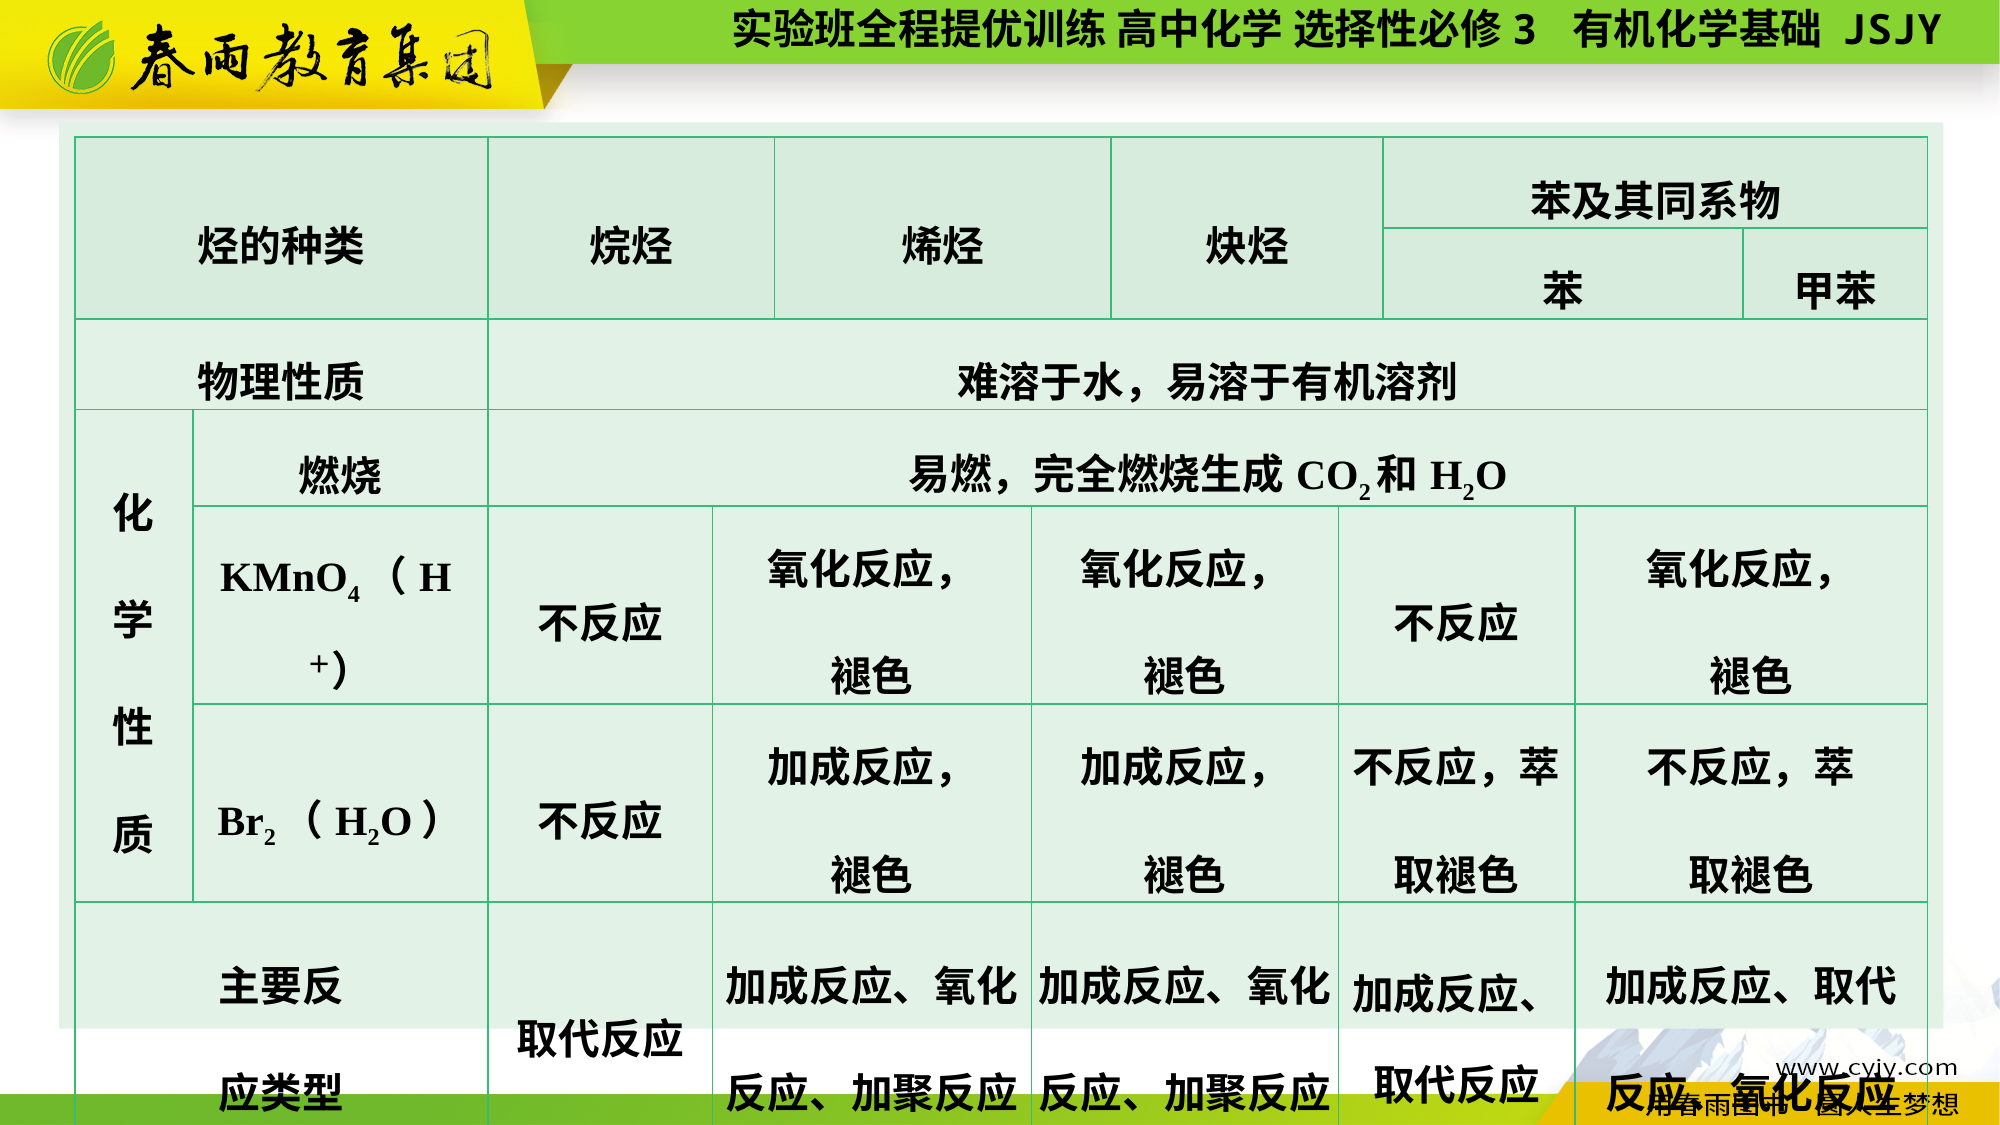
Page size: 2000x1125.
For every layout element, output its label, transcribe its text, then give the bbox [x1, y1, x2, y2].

table_cell 氧化反应， 褪色 [1032, 507, 1338, 703]
table_cell 主要反 应类型 [76, 903, 487, 1125]
table_header 烃的种类 [76, 138, 487, 318]
table_cell 燃烧 [194, 410, 487, 505]
table_cell 取代反应 [489, 903, 712, 1125]
table_cell 加成反应， 褪色 [713, 705, 1031, 901]
table_cell 加成反应、取代反应 [1339, 903, 1574, 1125]
table_header 炔烃 [1112, 138, 1382, 318]
table_cell 加成反应、取代 反应、氧化反应 [1576, 903, 1927, 1125]
picture [0, 0, 2000, 1125]
table_cell 物理性质 [76, 320, 487, 409]
table_cell Br2（H2O） [194, 705, 487, 901]
table_cell 甲苯 [1744, 229, 1927, 318]
list [59, 122, 1944, 1029]
table_cell 加成反应、氧化 反应、加聚反应 [1032, 903, 1338, 1125]
table_cell 不反应，萃 取褪色 [1576, 705, 1927, 901]
table_header 烷烃 [489, 138, 774, 318]
table_header 烯烃 [775, 138, 1110, 318]
table_cell 化 学 性 质 [76, 410, 192, 901]
table_cell 加成反应， 褪色 [1032, 705, 1338, 901]
table_cell 易燃，完全燃烧生成CO2和H2O [489, 410, 1927, 505]
table_cell 苯 [1384, 229, 1742, 318]
table_cell 不反应 [489, 507, 712, 703]
table_cell 不反应 [489, 705, 712, 901]
table_cell 氧化反应， 褪色 [713, 507, 1031, 703]
table_cell 难溶于水，易溶于有机溶剂 [489, 320, 1927, 409]
table_cell 加成反应、氧化 反应、加聚反应 [713, 903, 1031, 1125]
table_header 苯及其同系物 [1384, 138, 1927, 227]
table_cell 氧化反应， 褪色 [1576, 507, 1927, 703]
table_cell 不反应，萃 取褪色 [1339, 705, 1574, 901]
table_cell KMnO4（H＋） [194, 507, 487, 703]
table_cell 不反应 [1339, 507, 1574, 703]
